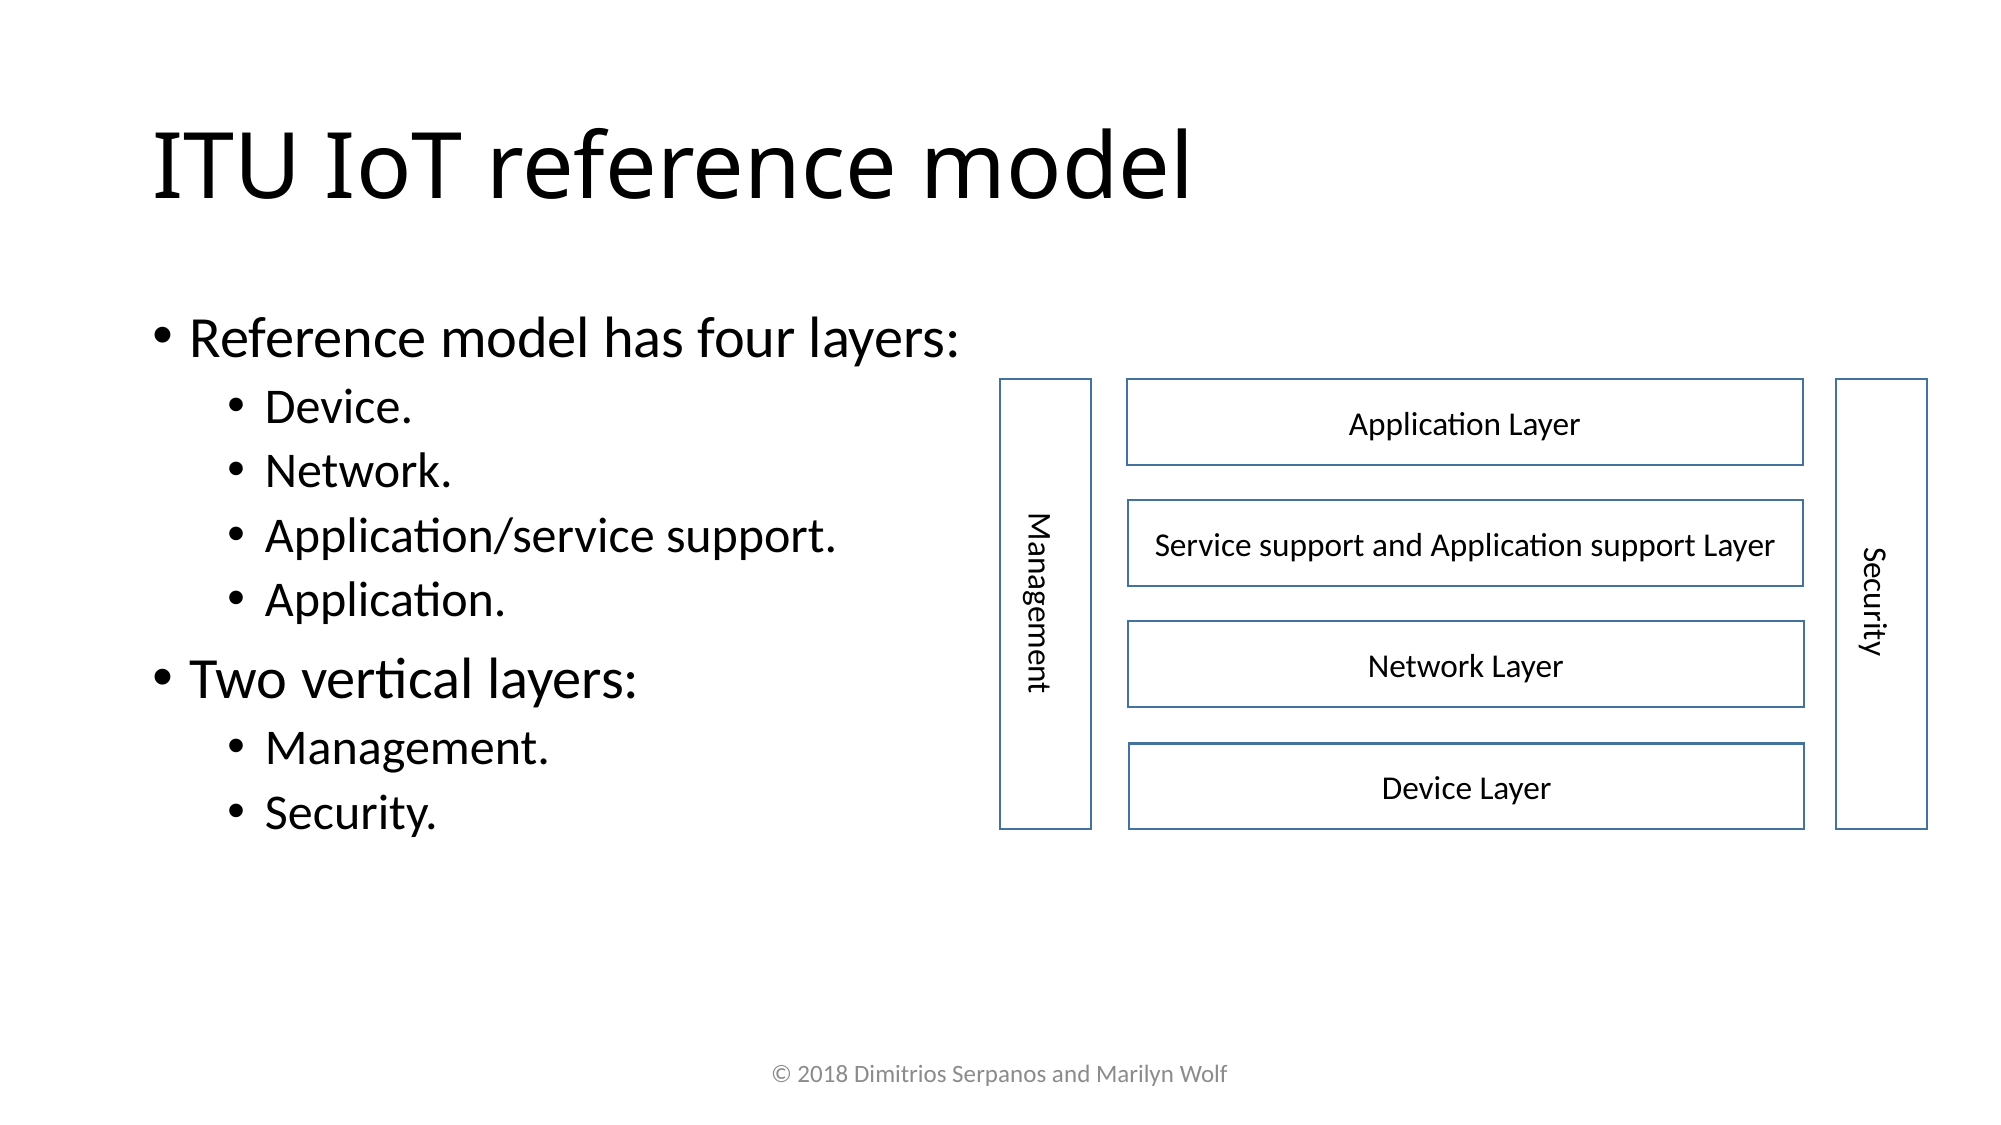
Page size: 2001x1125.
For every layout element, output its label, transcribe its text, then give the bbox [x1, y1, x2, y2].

list Reference model has four layers: Device. Network. Application/service support. Application. Two vertical layers: Management. Security. [137, 299, 988, 1014]
title ITU IoT reference model [137, 59, 1863, 278]
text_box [999, 379, 1927, 830]
footer © 2018 Dimitrios Serpanos and Marilyn Wolf [662, 1042, 1338, 1103]
